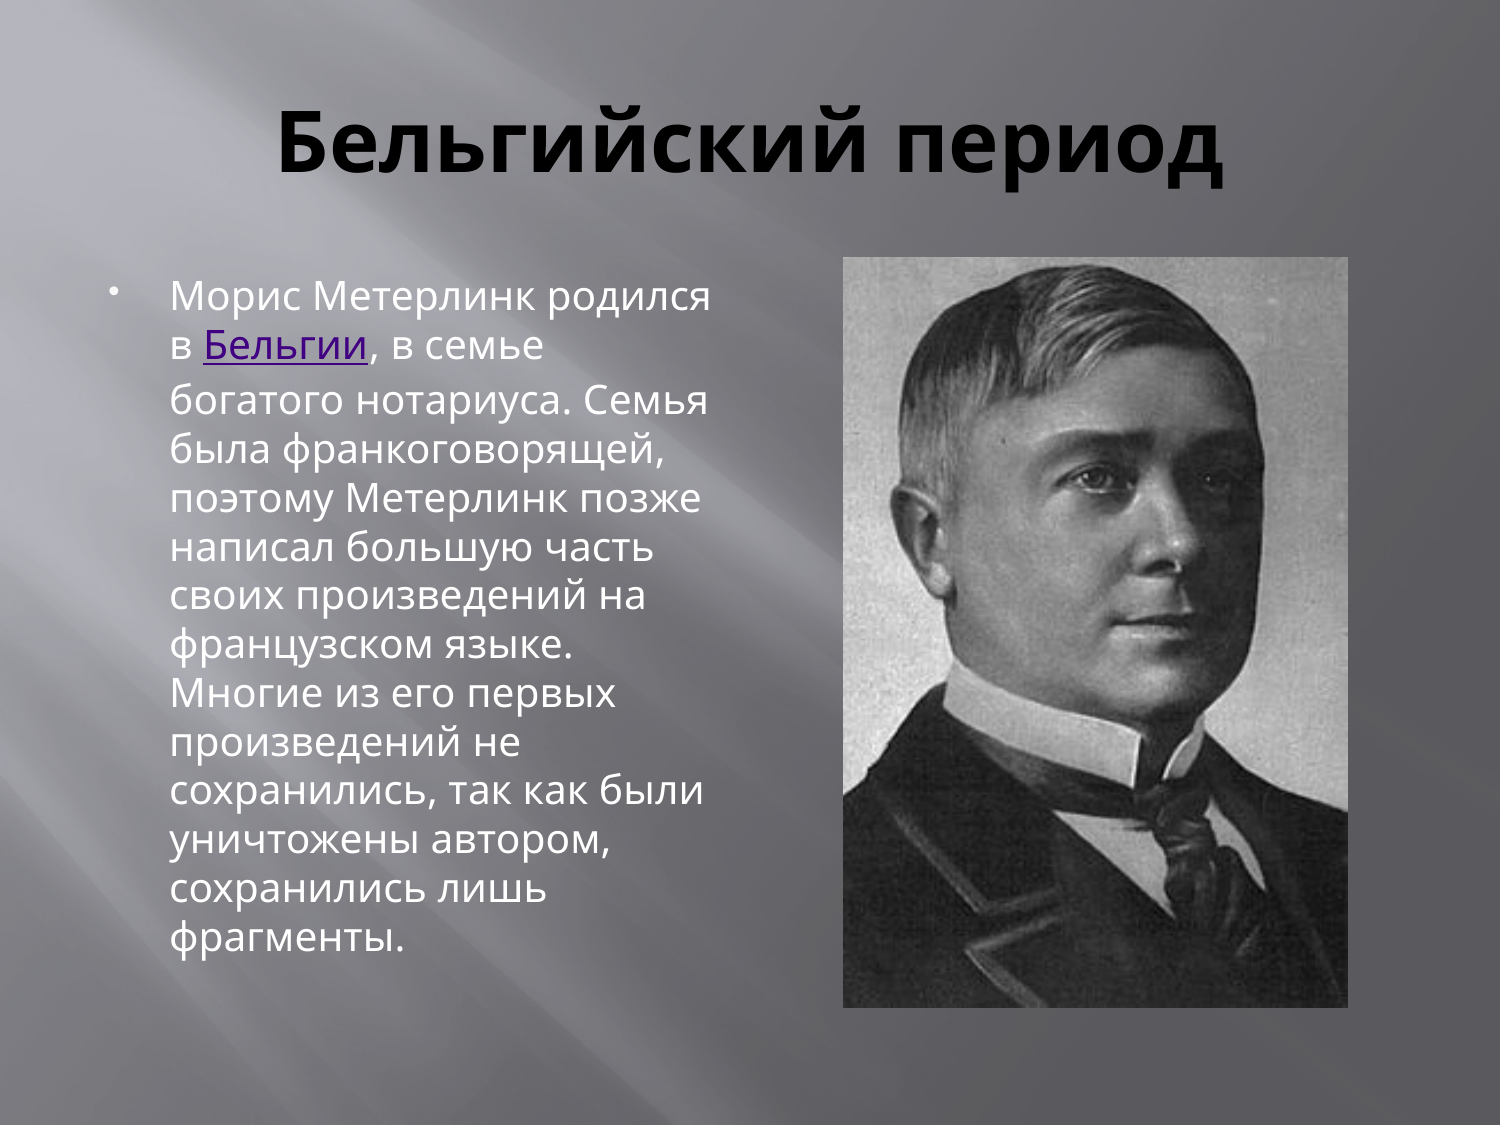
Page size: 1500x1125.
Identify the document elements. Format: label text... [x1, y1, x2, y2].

title Бельгийский период [75, 45, 1425, 233]
picture [843, 257, 1348, 1008]
list Морис Метерлинк родился в Бельгии, в семье богатого нотариуса. Семья была франкоговорящей, поэтому Метерлинк позже написал большую часть своих произведений на французском языке. Многие из его первых произведений не сохранились, так как были уничтожены автором, сохранились лишь фрагменты. [75, 262, 738, 1005]
